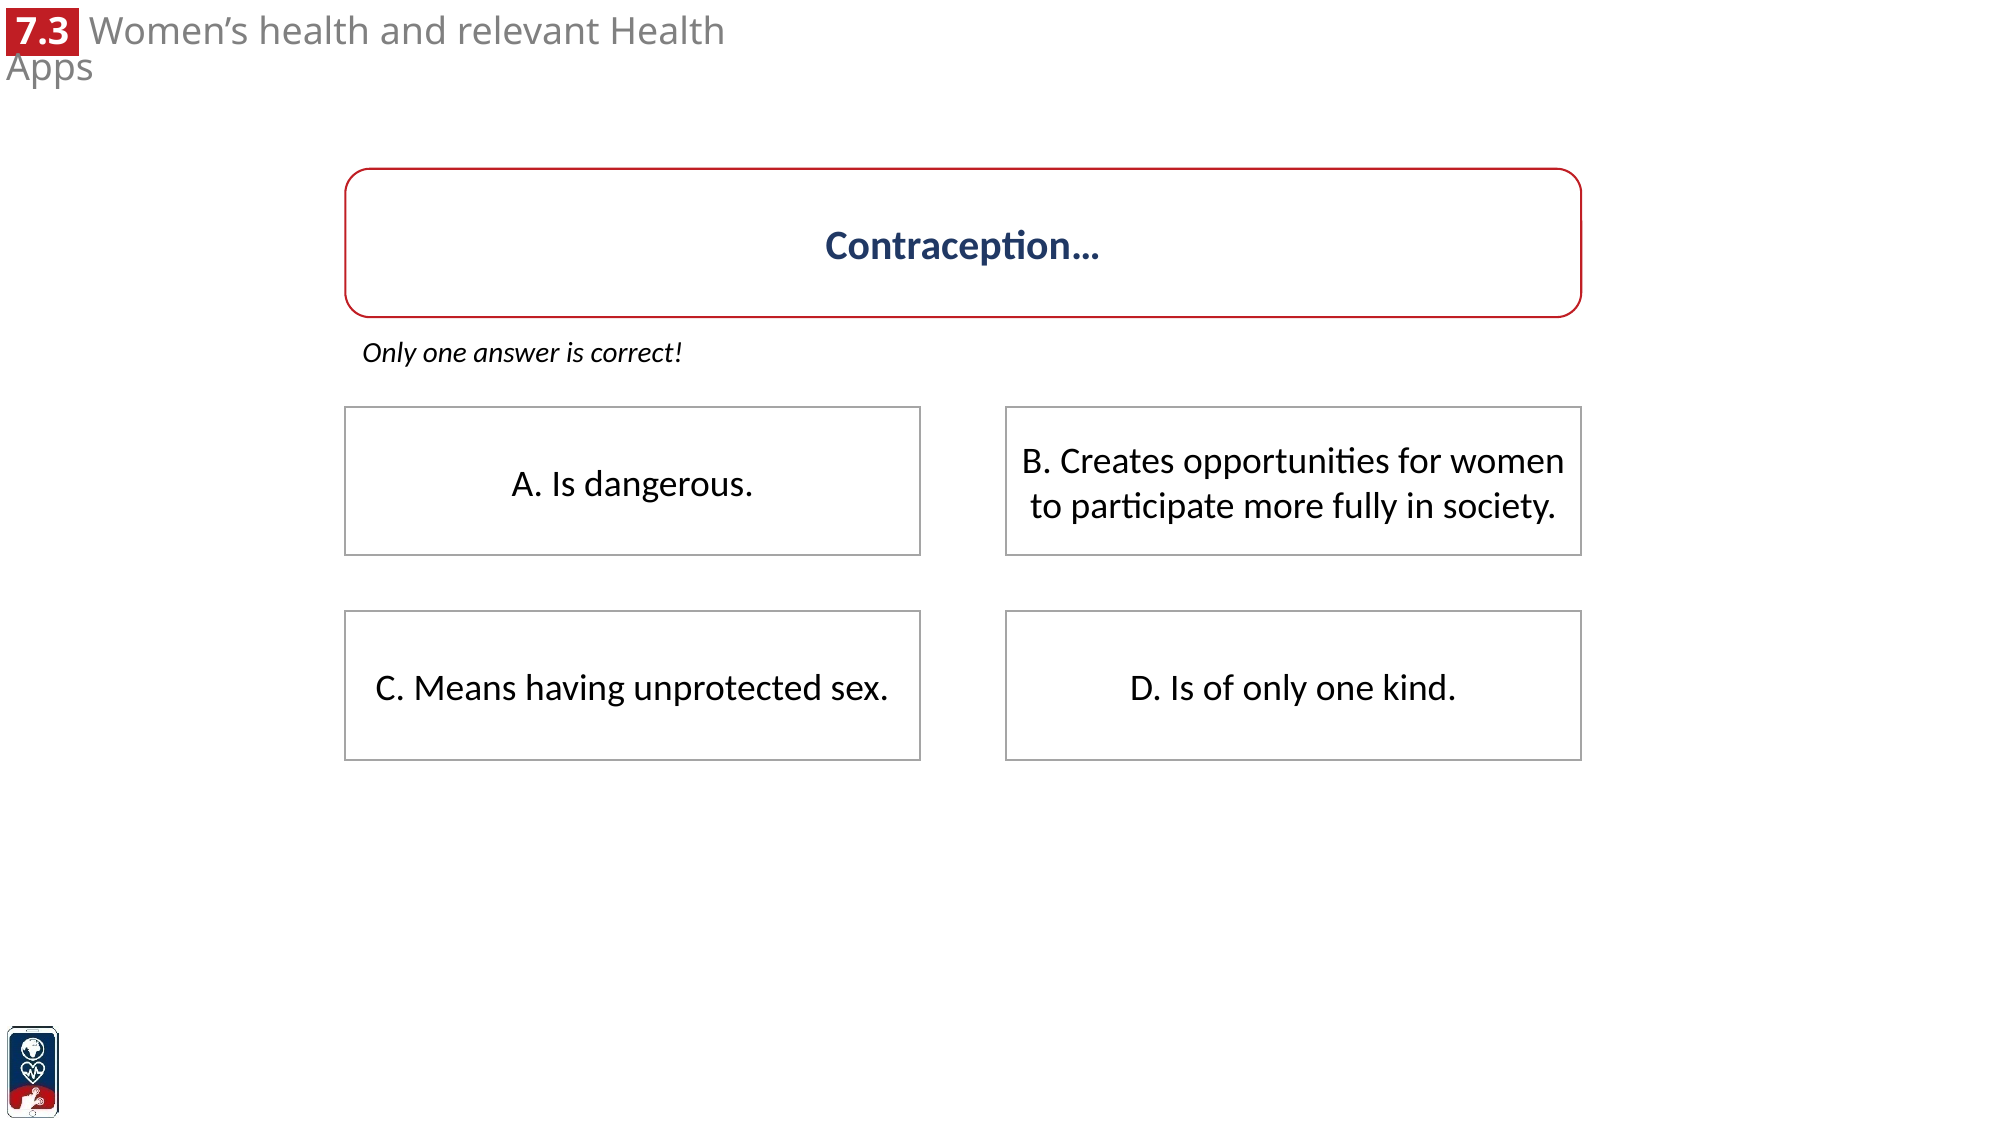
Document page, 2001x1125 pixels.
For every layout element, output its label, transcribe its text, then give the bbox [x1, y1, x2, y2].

picture [7, 1026, 59, 1118]
text_box Contraception… [344, 167, 1583, 319]
text_box Only one answer is correct! [347, 325, 699, 376]
text_box C. Means having unprotected sex. [344, 610, 921, 761]
text_box A. Is dangerous. [344, 406, 921, 556]
text_box D. Is of only one kind. [1005, 610, 1582, 761]
text_box B. Creates opportunities for women to participate more fully in society. [1005, 406, 1582, 556]
